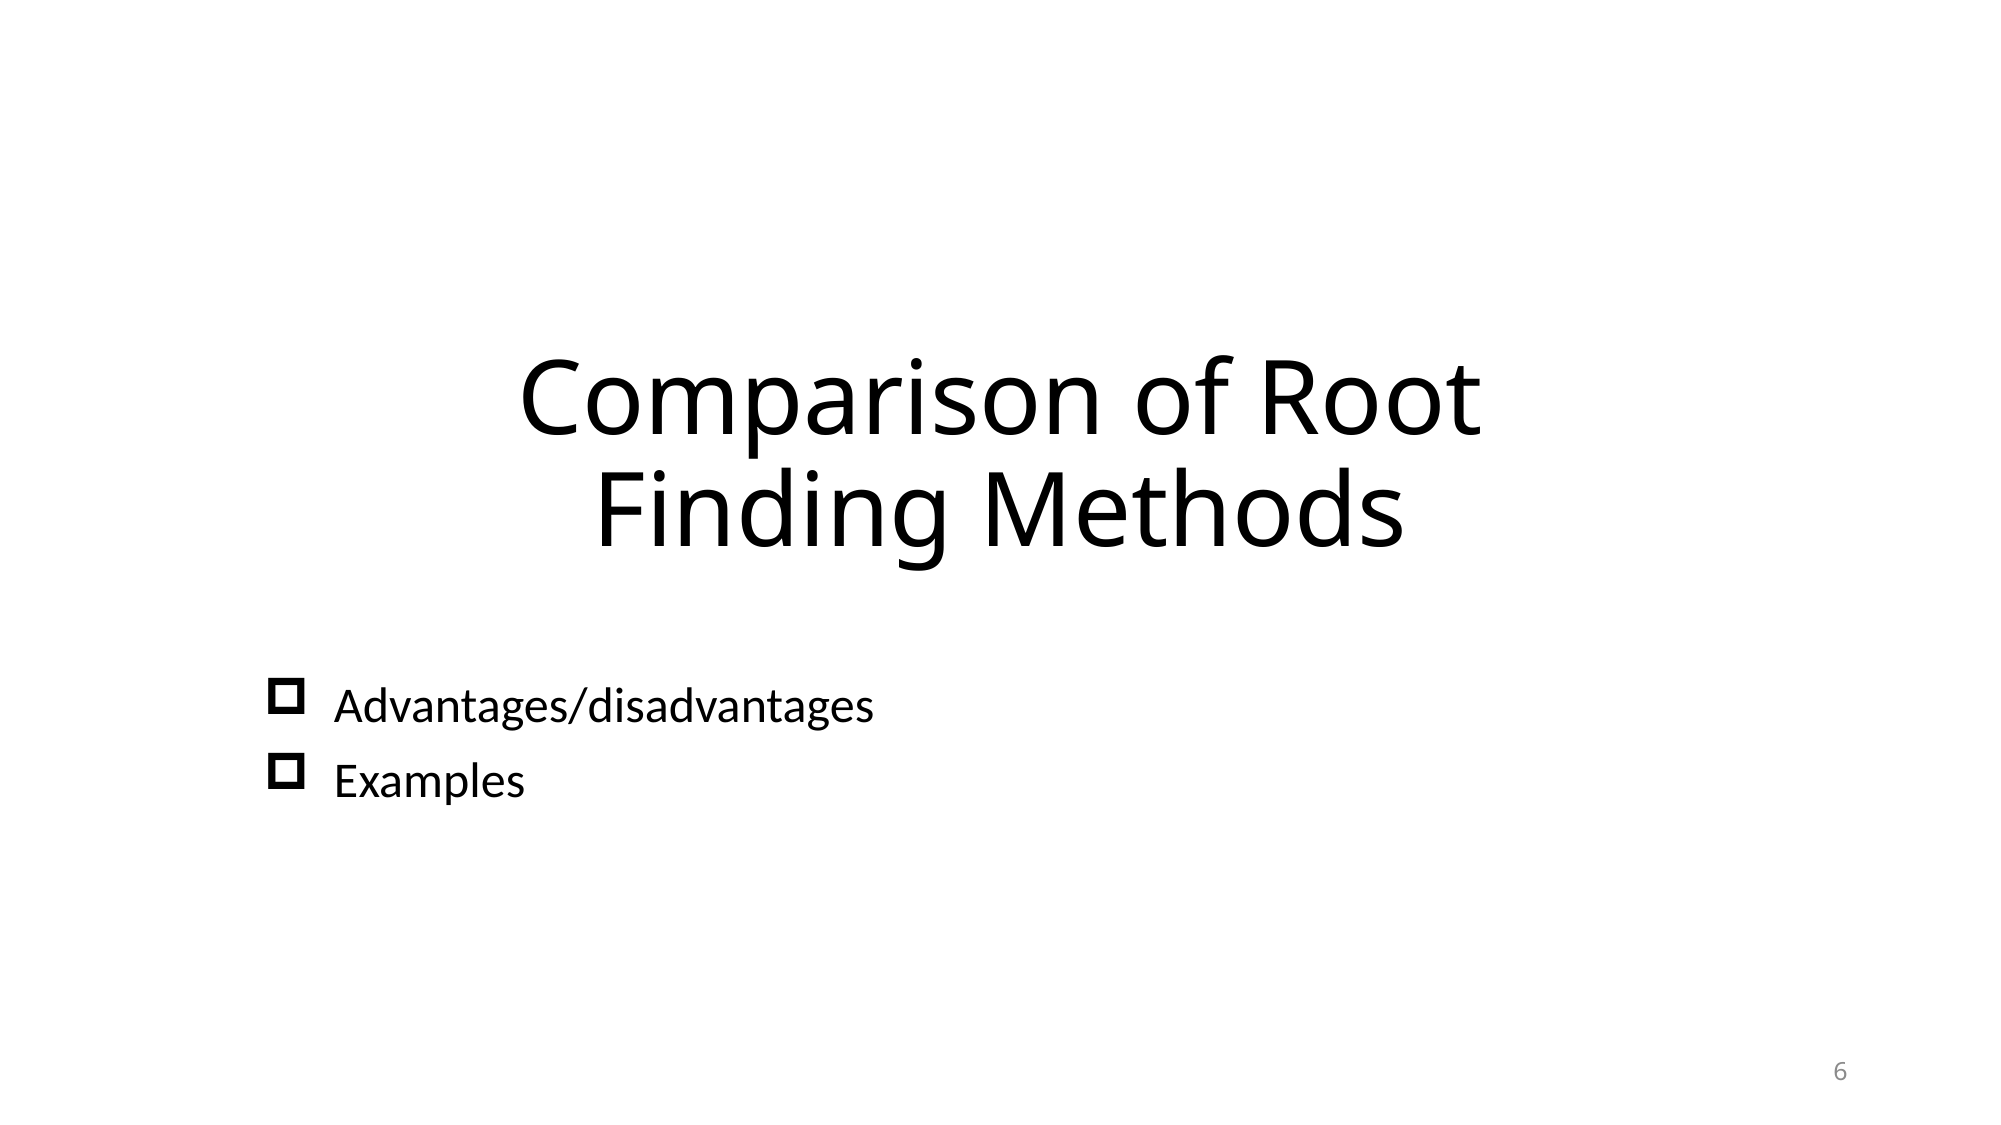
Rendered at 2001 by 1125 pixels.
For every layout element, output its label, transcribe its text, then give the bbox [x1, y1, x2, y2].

subtitle Advantages/disadvantages Examples [249, 590, 1750, 863]
slide_number 6 [1412, 1042, 1863, 1103]
title Comparison of Root Finding Methods [249, 184, 1750, 576]
